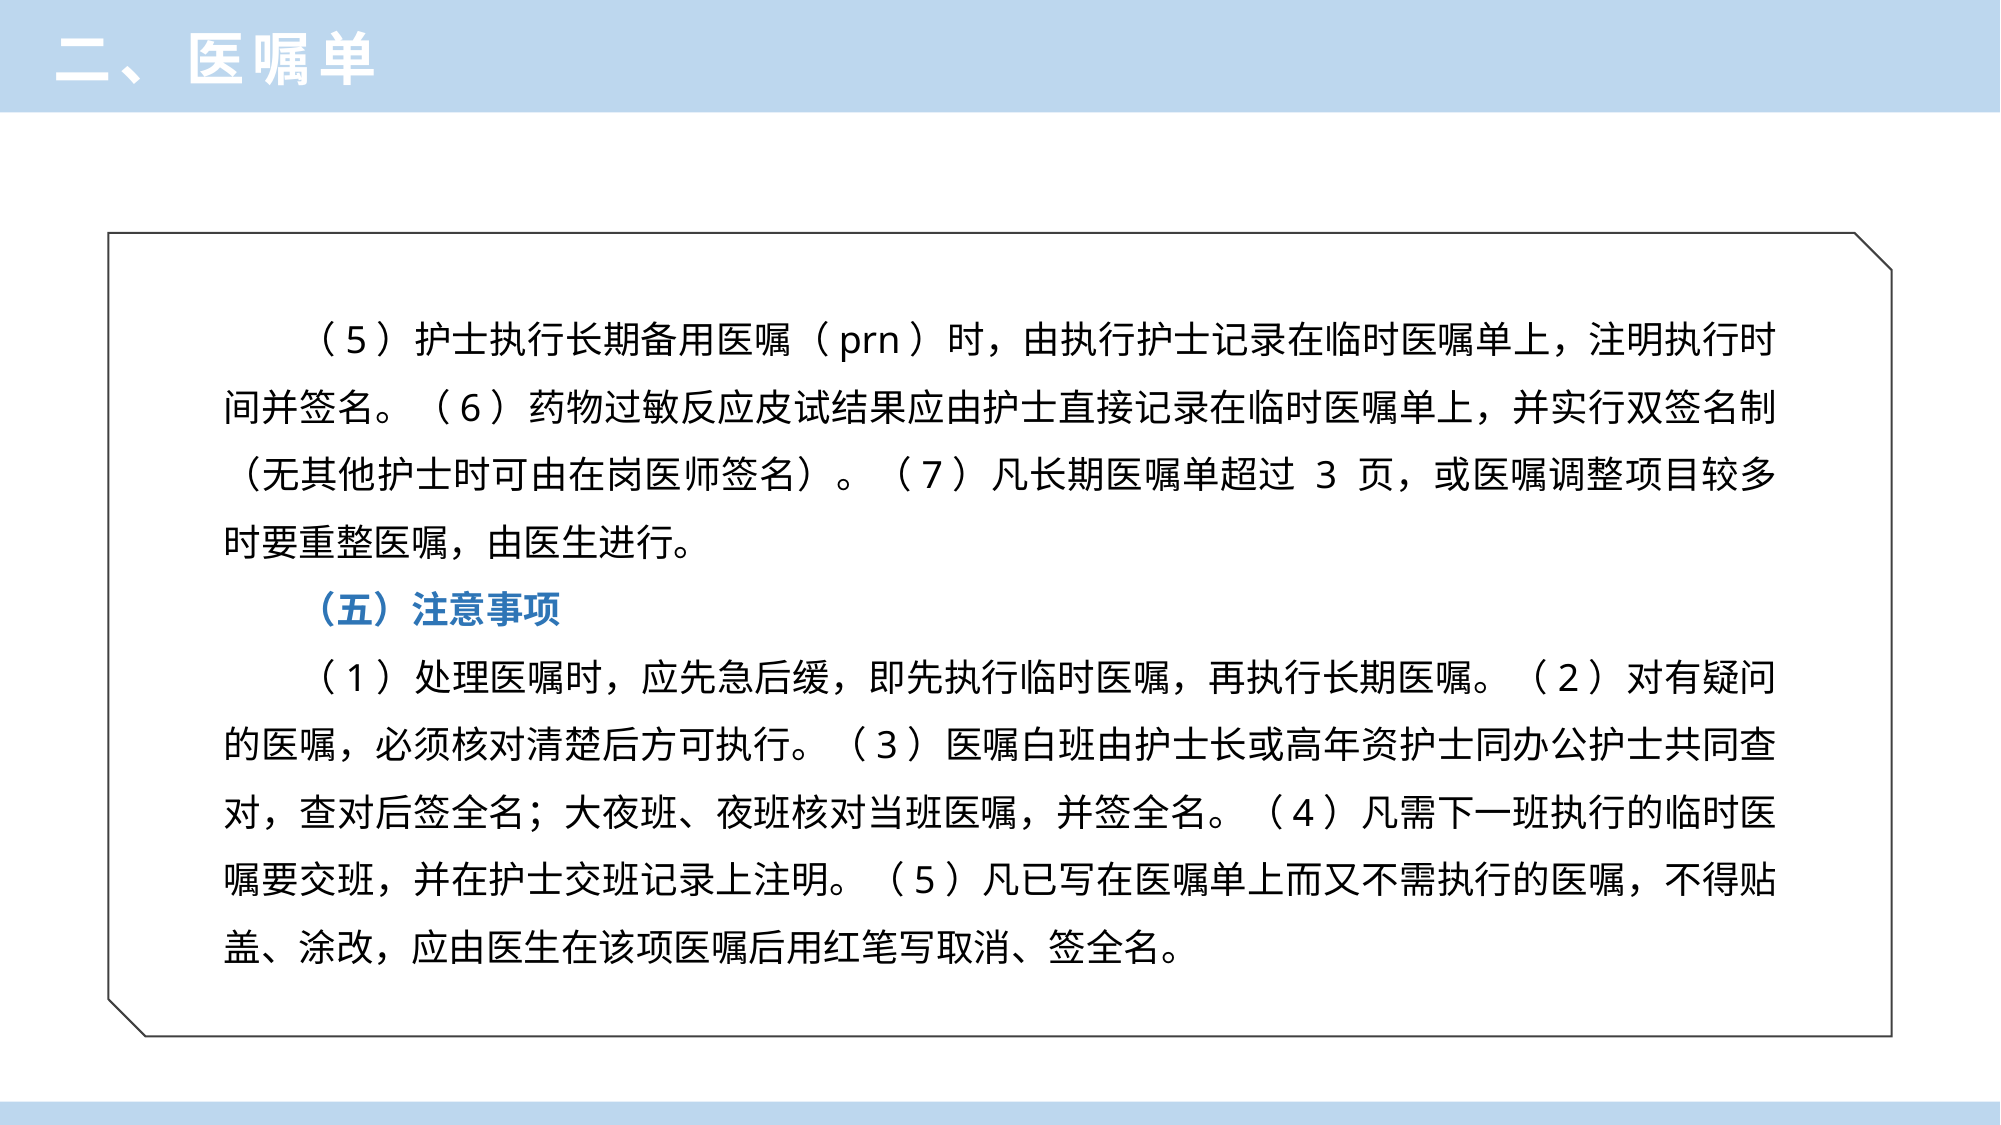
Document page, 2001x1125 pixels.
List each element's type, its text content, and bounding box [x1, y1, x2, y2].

text_box （5）护士执行长期备用医嘱（prn）时，由执行护士记录在临时医嘱单上，注明执行时间并签名。（6）药物过敏反应皮试结果应由护士直接记录在临时医嘱单上，并实行双签名制（无其他护士时可由在岗医师签名）。（7）凡长期医嘱单超过 3 页，或医嘱调整项目较多时要重整医嘱，由医生进行。 （五）注意事项 （1）处理医嘱时，应先急后缓，即先执行临时医嘱，再执行长期医嘱。（2）对有疑问的医嘱，必须核对清楚后方可执行。（3）医嘱白班由护士长或高年资护士同办公护士共同查对，查对后签全名；大夜班、夜班核对当班医嘱，并签全名。（4）凡需下一班执行的临时医嘱要交班，并在护士交班记录上注明。（5）凡已写在医嘱单上而又不需执行的医嘱，不得贴盖、涂改，应由医生在该项医嘱后用红笔写取消、签全名。 [209, 286, 1793, 977]
text_box [107, 231, 1893, 1038]
text_box 二、医嘱单 [41, 16, 390, 98]
